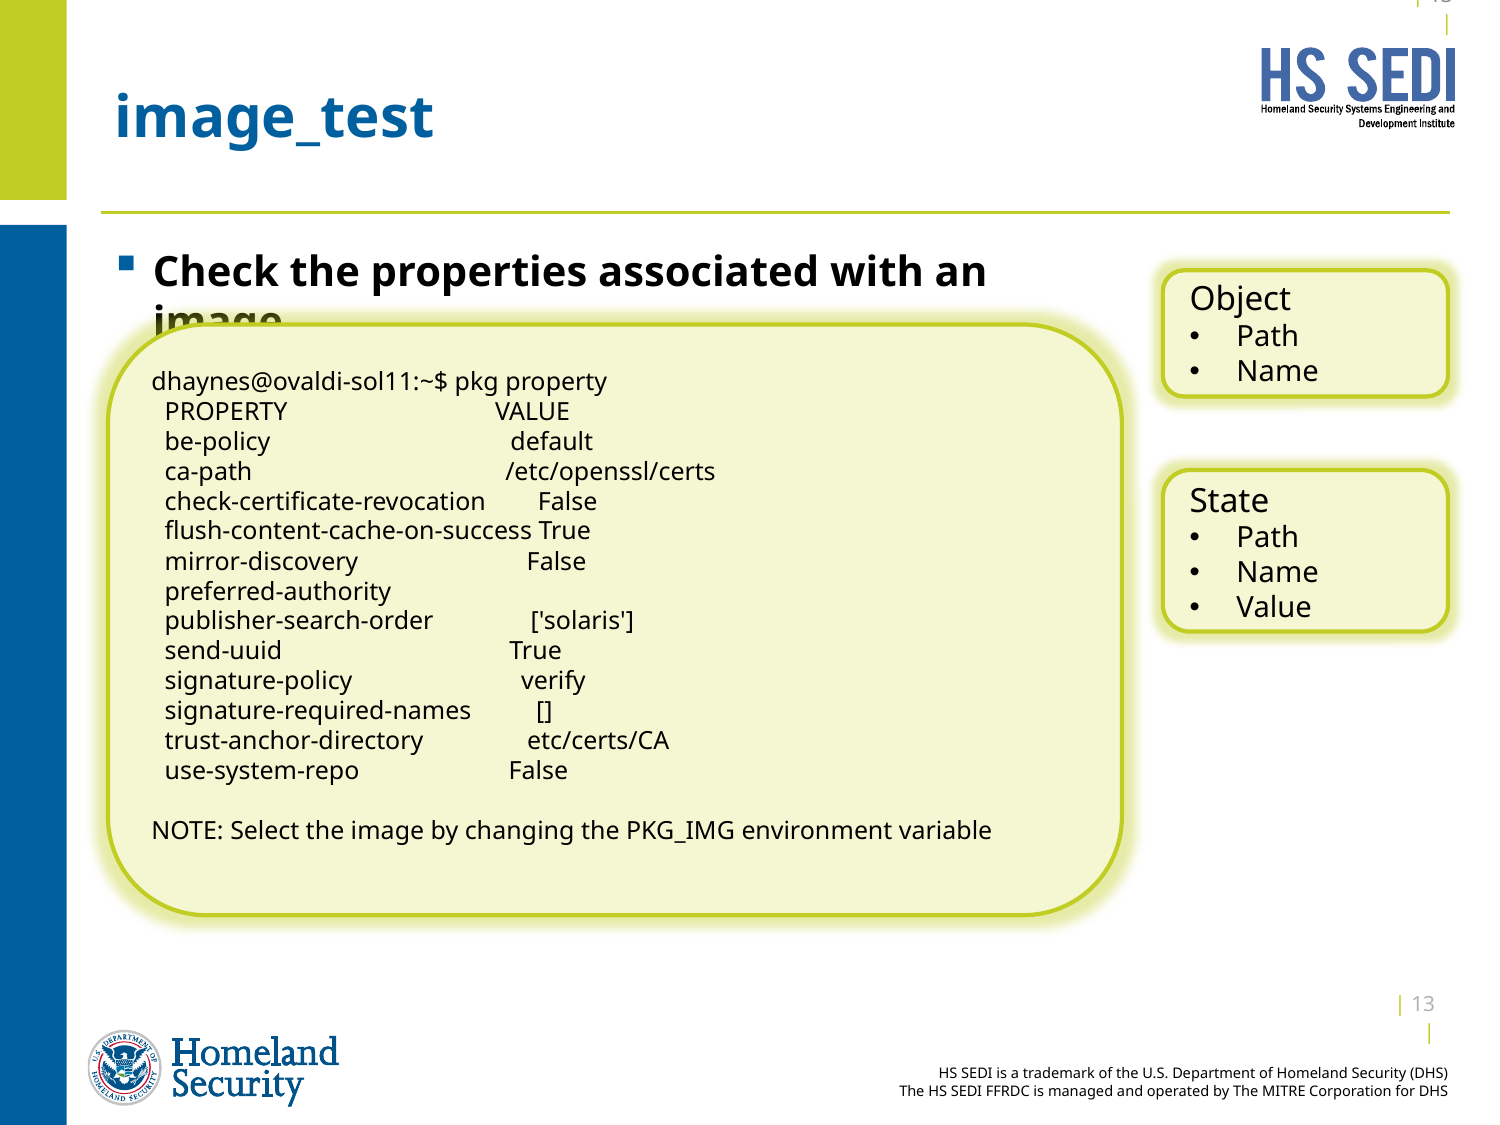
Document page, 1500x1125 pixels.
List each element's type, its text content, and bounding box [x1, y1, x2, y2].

text_box [1176, 467, 1434, 471]
title image_test [99, 45, 1248, 188]
text_box [1160, 472, 1174, 629]
text_box State Path Name Value [1174, 471, 1438, 631]
text_box dhaynes@ovaldi-sol11:~$ pkg property PROPERTY VALUE be-policy default ca-path /etc/openssl/certs check-certificate-revocation False flush-content-cache-on-success True mirror-discovery False preferred-authority publisher-search-order ['solaris'] send-uuid True signature-policy verify signature-required-names [] trust-anchor-directory etc/certs/CA use-system-repo False NOTE: Select the image by changing the PKG_IMG environment variable [105, 322, 1125, 918]
slide_number | 12 | [1368, 1021, 1450, 1052]
list Check the properties associated with an image [99, 874, 1129, 1005]
text_box | 12 | [1386, 12, 1468, 43]
text_box [1160, 270, 1451, 399]
list Check the properties associated with an image [99, 237, 1129, 367]
text_box [1438, 473, 1451, 629]
text_box Object Path Name [1174, 270, 1438, 395]
